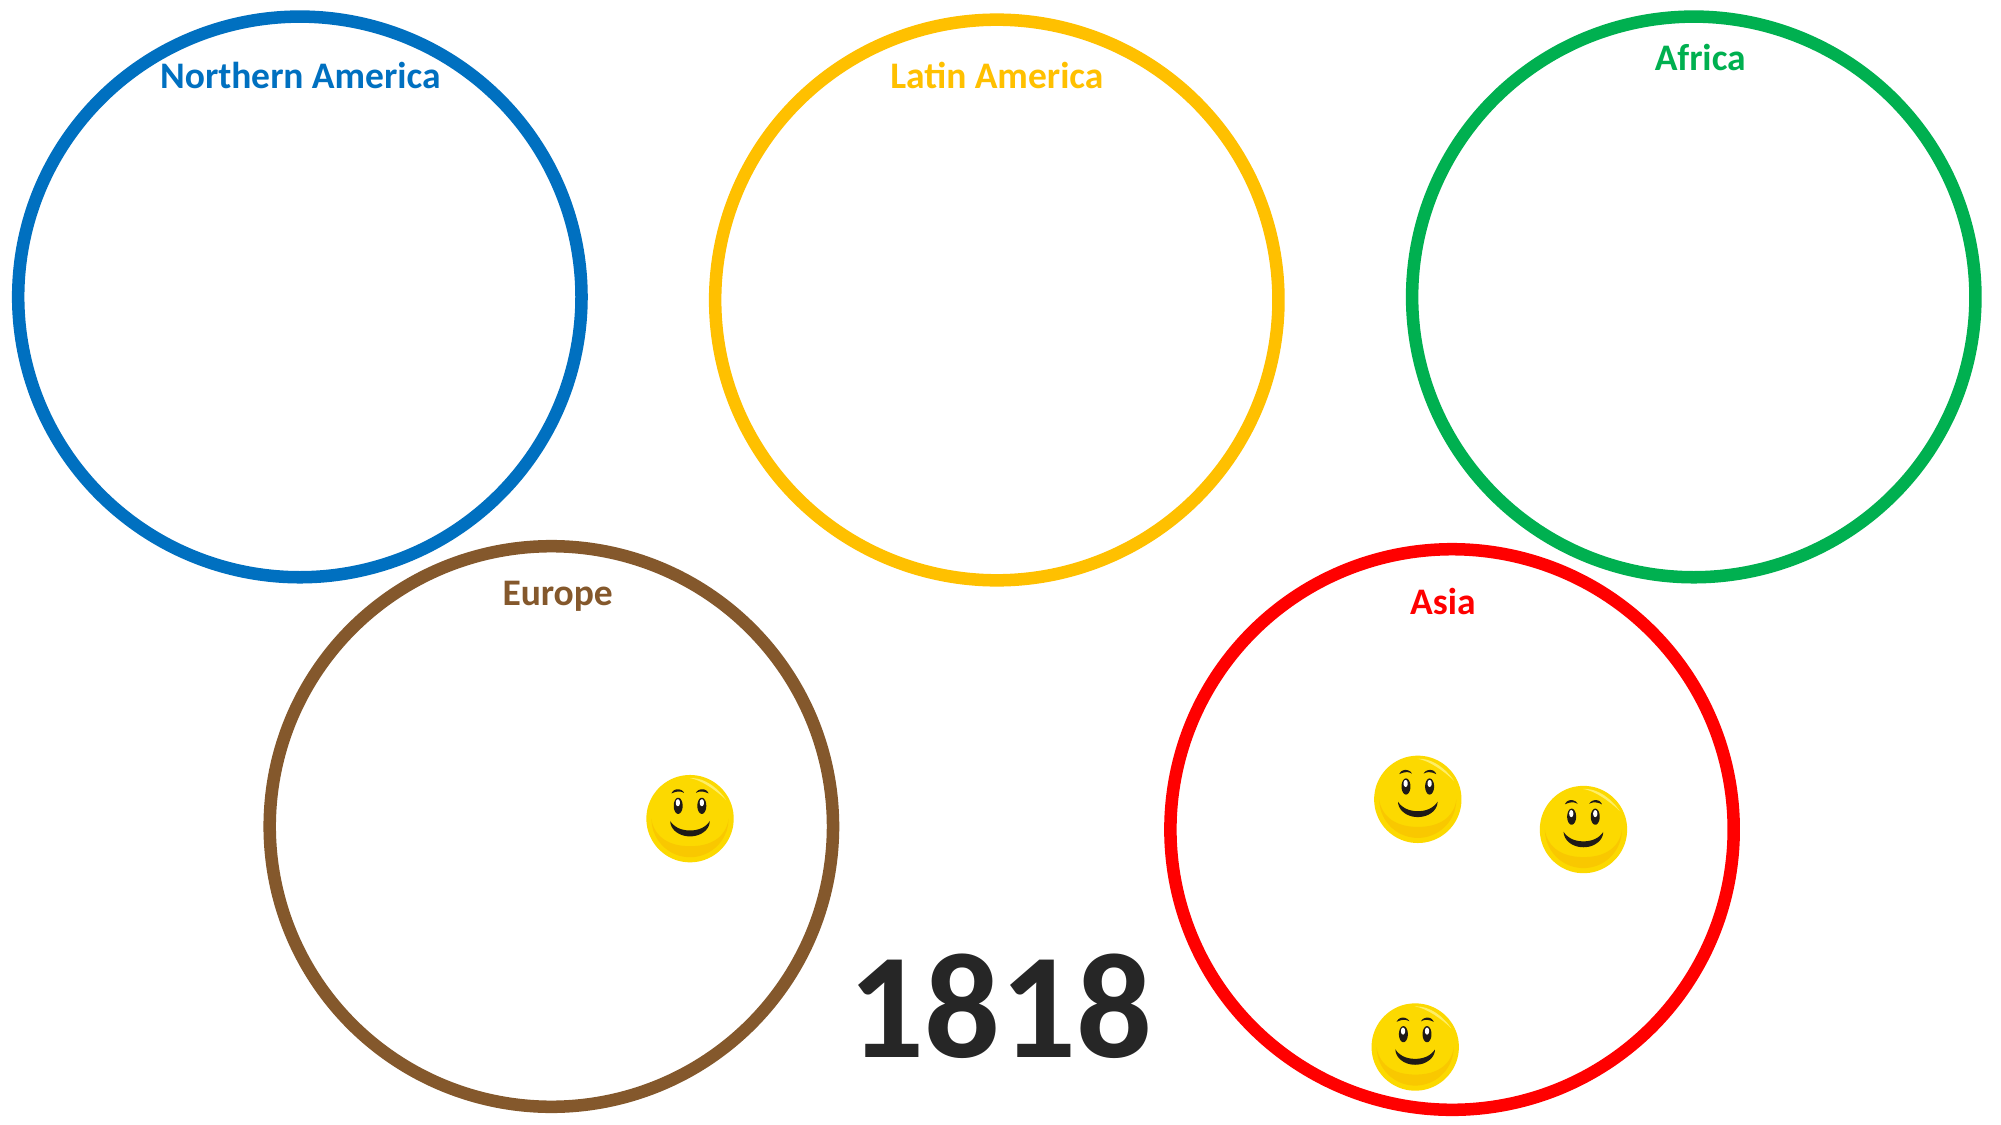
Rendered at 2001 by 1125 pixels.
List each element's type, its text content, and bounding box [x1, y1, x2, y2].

text_box [881, 18, 1112, 43]
picture [1371, 1003, 1459, 1091]
text_box Africa [1640, 25, 1788, 86]
text_box [268, 545, 835, 1108]
text_box [17, 61, 583, 579]
text_box [178, 15, 422, 43]
picture [1539, 785, 1628, 874]
picture [646, 774, 734, 863]
text_box [714, 46, 1280, 582]
text_box Europe [488, 560, 647, 621]
text_box Asia [1395, 569, 1493, 630]
text_box [1169, 548, 1735, 1111]
text_box [1411, 15, 1977, 579]
text_box Latin America [875, 43, 1122, 104]
text_box 1818 [820, 900, 1181, 1095]
picture [1374, 755, 1462, 843]
text_box Northern America [145, 43, 497, 104]
